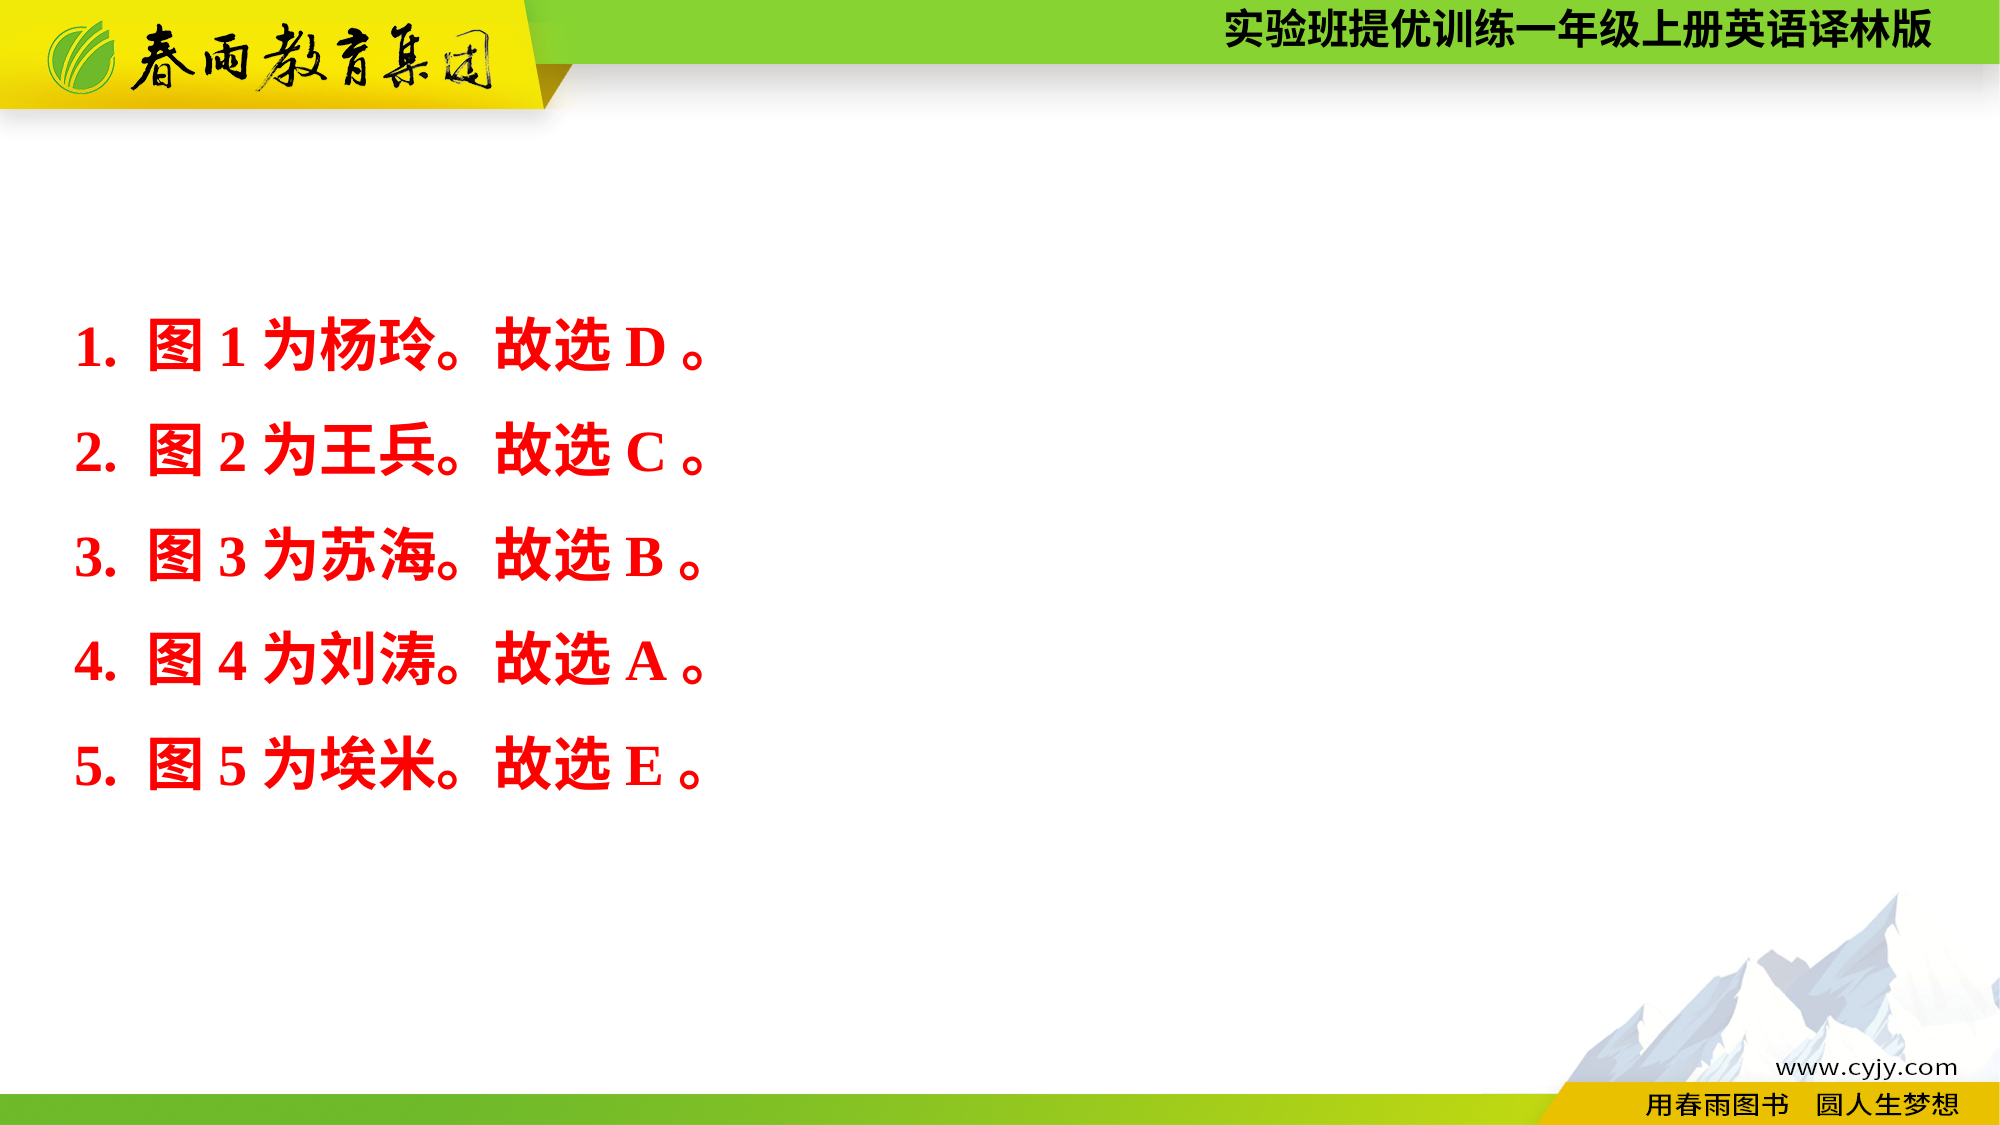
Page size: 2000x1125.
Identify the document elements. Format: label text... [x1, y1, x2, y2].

list 1. 图1为杨玲。故选D。 2. 图2为王兵。故选C。 3. 图3为苏海。故选B。 4. 图4为刘涛。故选A。 5. 图5为埃米。故选E。 [59, 265, 1944, 811]
picture [0, 0, 2000, 1125]
